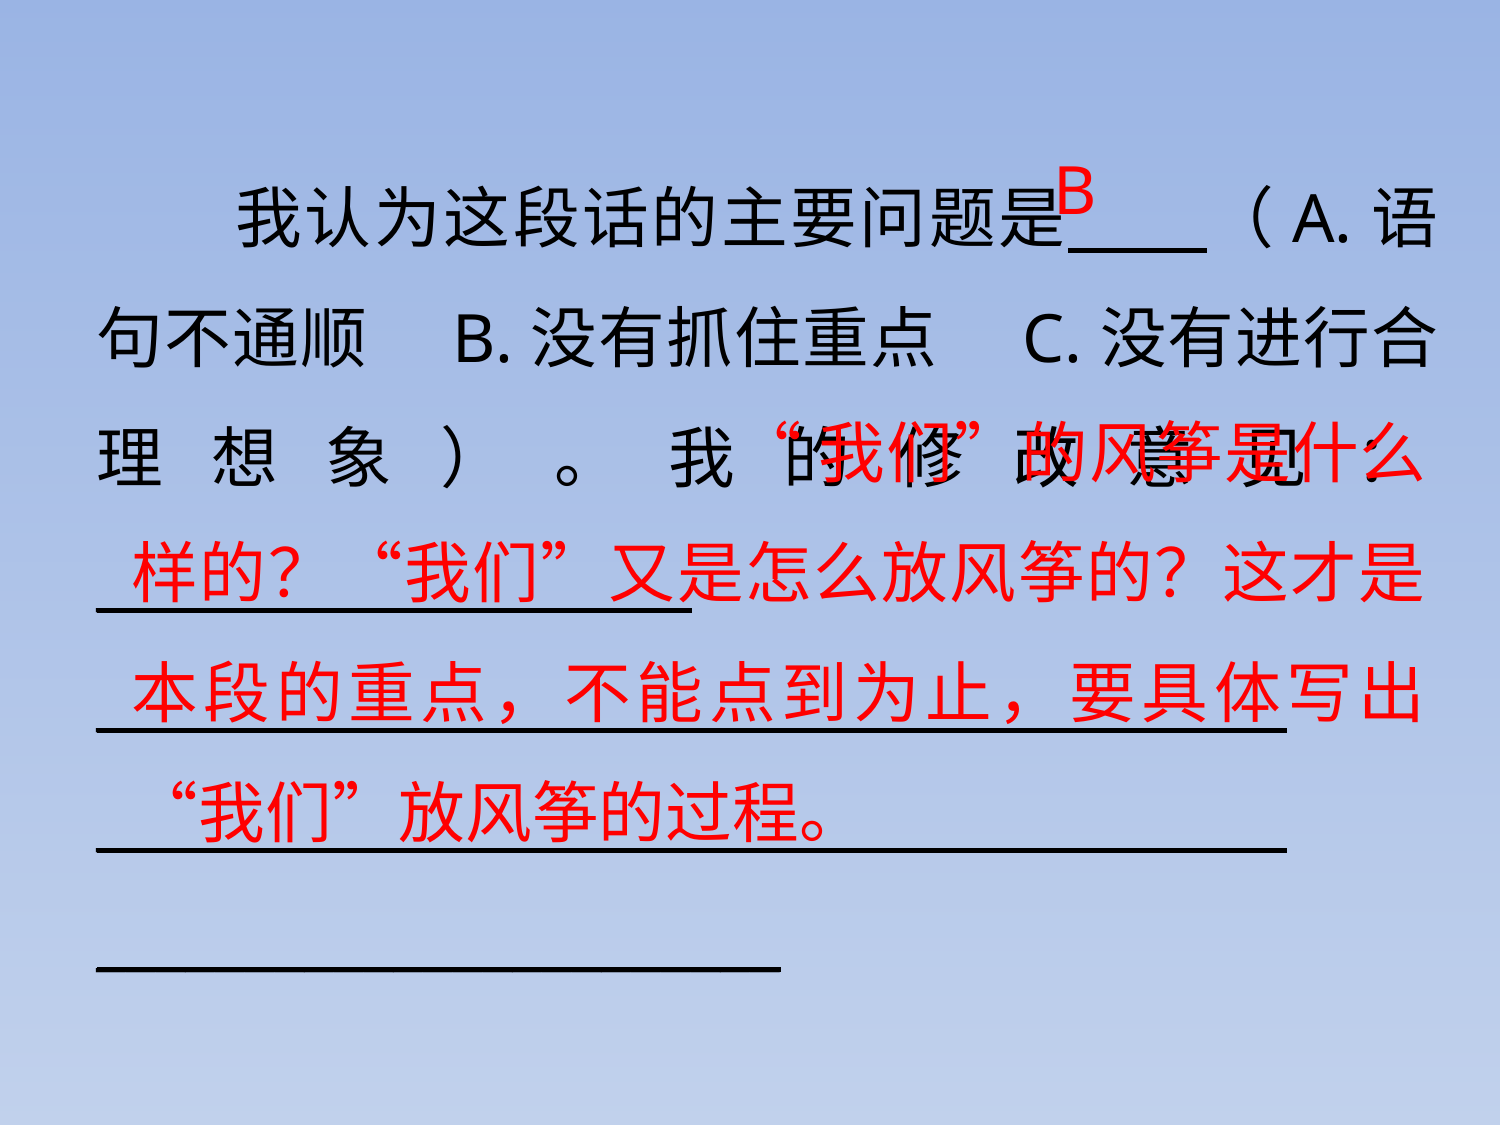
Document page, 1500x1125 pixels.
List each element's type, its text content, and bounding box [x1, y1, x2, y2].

text_box 我认为这段话的主要问题是 （A.语句不通顺 B.没有抓住重点 C.没有进行合理想象）。我的修改意见：____________________ ________________________________________ ________________________________________ _______________________ [82, 128, 1454, 984]
text_box “我们”的风筝是什么样的？“我们”又是怎么放风筝的？这才是本段的重点，不能点到为止，要具体写出“我们”放风筝的过程。 [117, 363, 1442, 858]
text_box B [1038, 140, 1112, 236]
